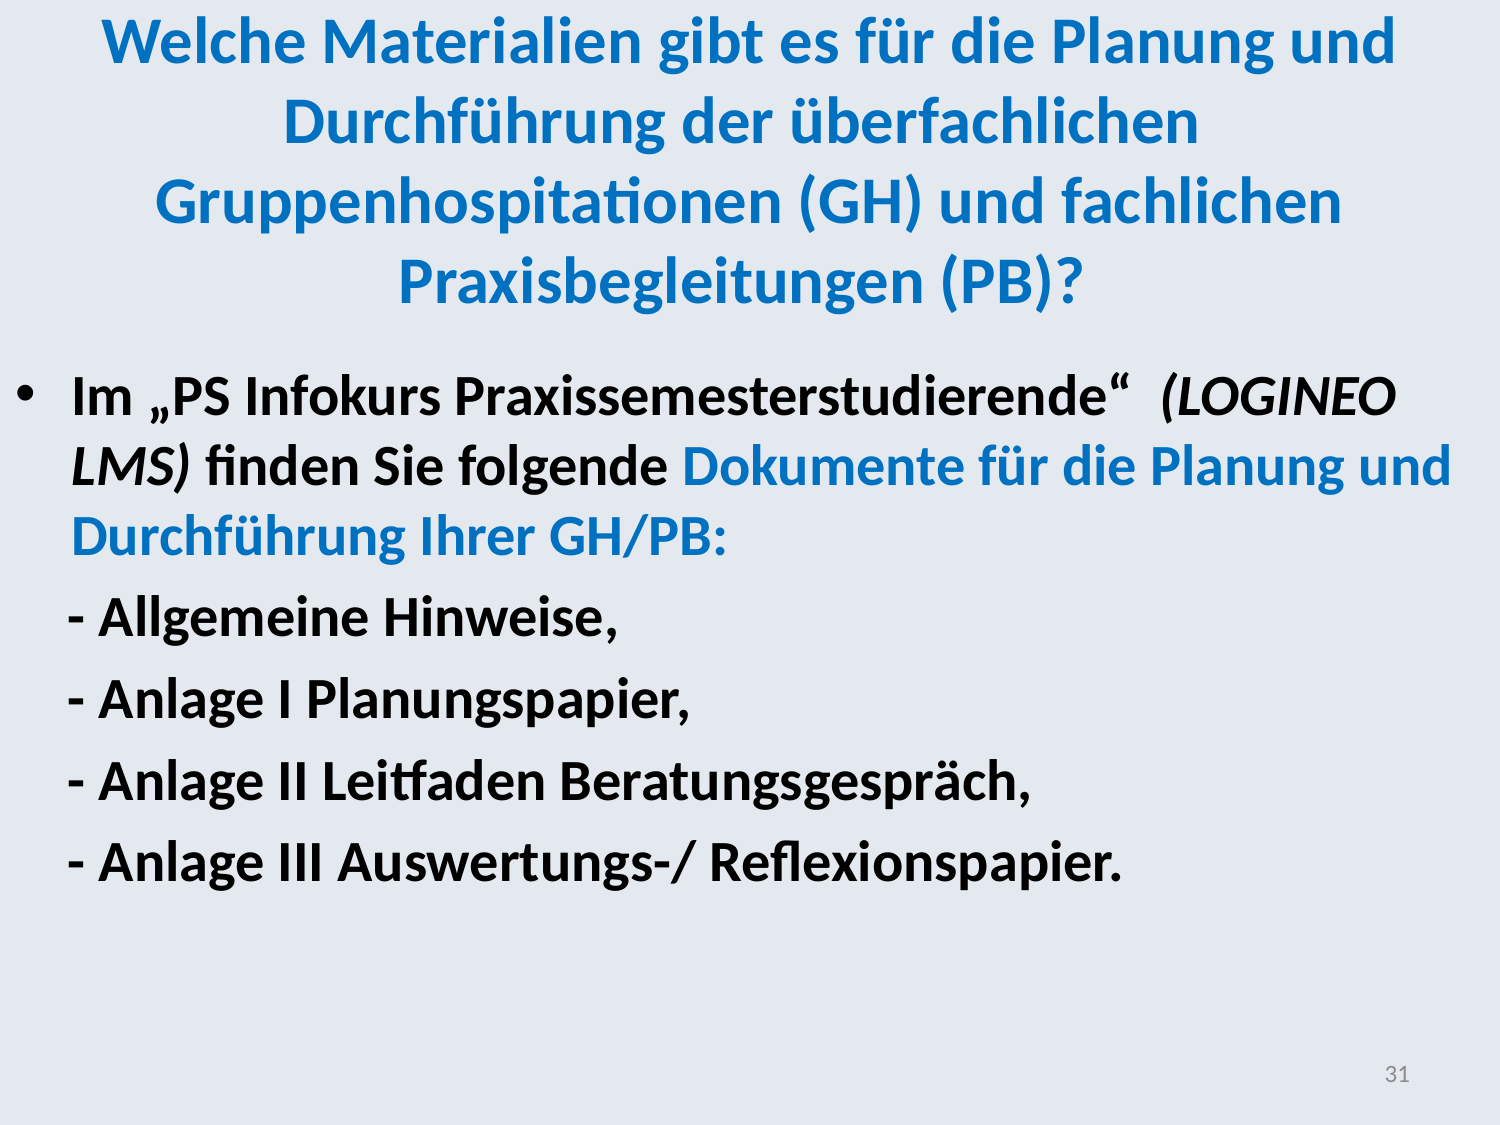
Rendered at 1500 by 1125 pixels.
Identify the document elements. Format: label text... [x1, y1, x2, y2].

title Welche Materialien gibt es für die Planung und Durchführung der überfachlichen Gruppenhospitationen (GH) und fachlichen Praxisbegleitungen (PB)? [0, 0, 1500, 315]
list Im „PS Infokurs Praxissemesterstudierende“ (LOGINEO LMS) finden Sie folgende Dokumente für die Planung und Durchführung Ihrer GH/PB: - Allgemeine Hinweise, - Anlage I Planungspapier, - Anlage II Leitfaden Beratungsgespräch, - Anlage III Auswertungs-/ Reflexionspapier. [0, 349, 1500, 1125]
slide_number 31 [1074, 1042, 1425, 1103]
